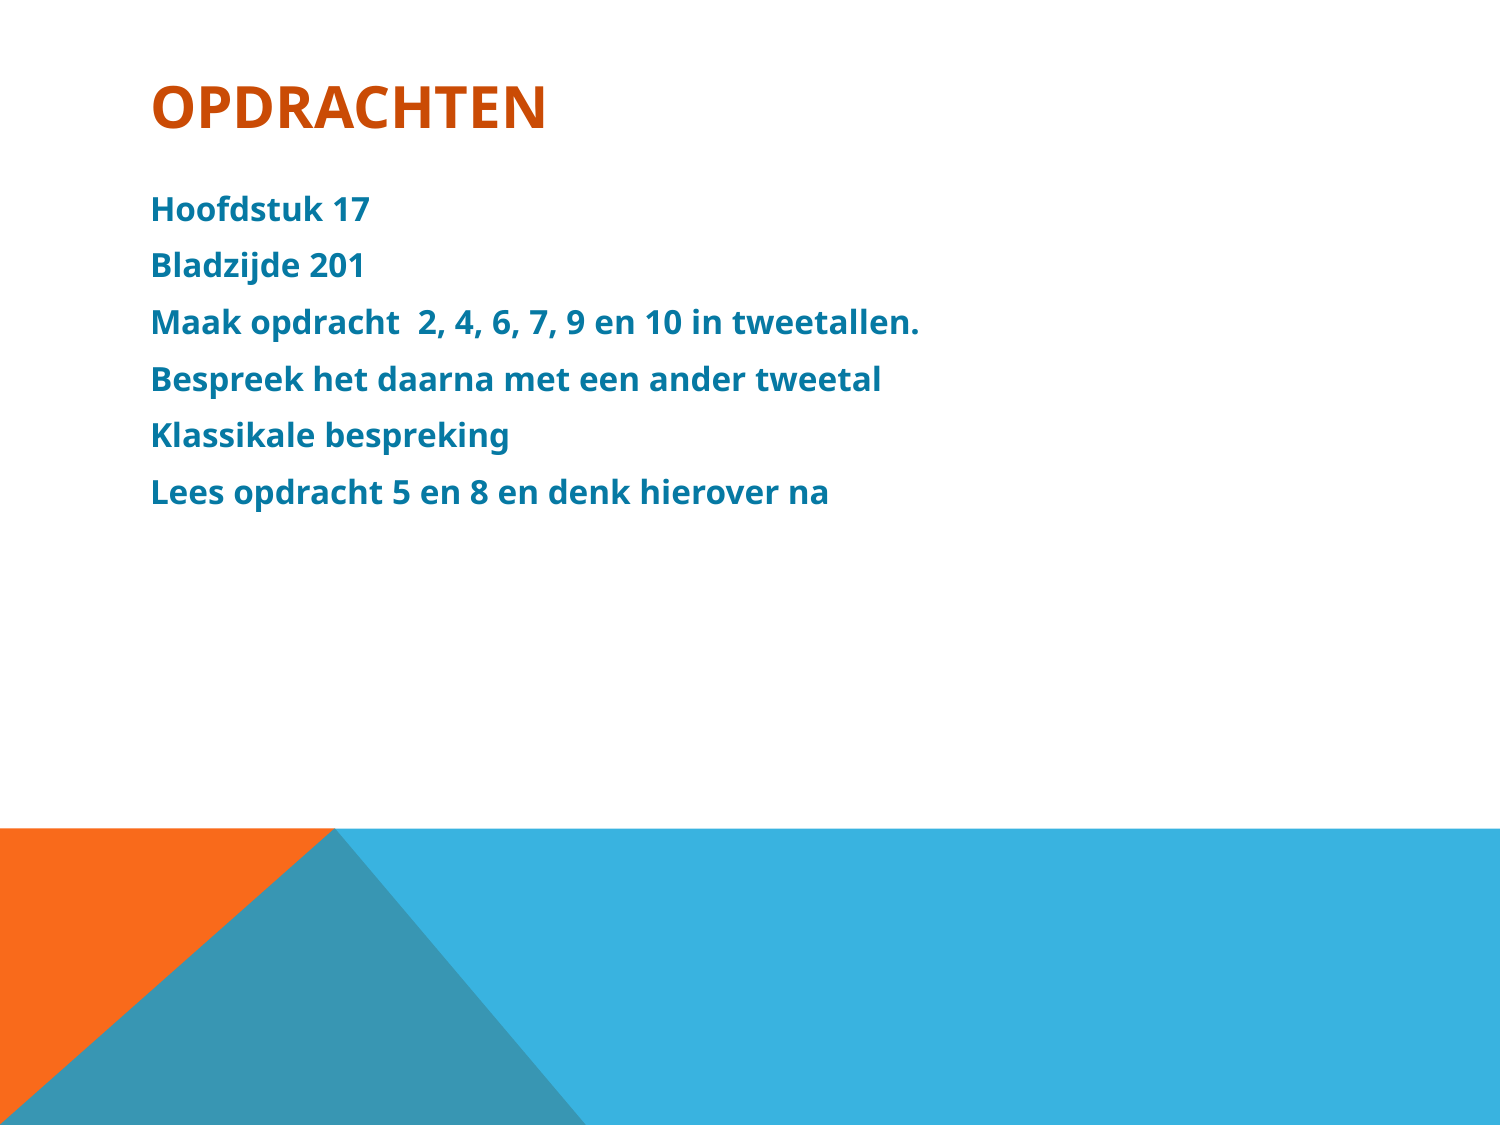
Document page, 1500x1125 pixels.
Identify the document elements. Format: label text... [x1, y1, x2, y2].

list Hoofdstuk 17 Bladzijde 201 Maak opdracht 2, 4, 6, 7, 9 en 10 in tweetallen. Bespreek het daarna met een ander tweetal Klassikale bespreking Lees opdracht 5 en 8 en denk hierover na [135, 180, 1369, 768]
title Opdrachten [135, 60, 1369, 150]
